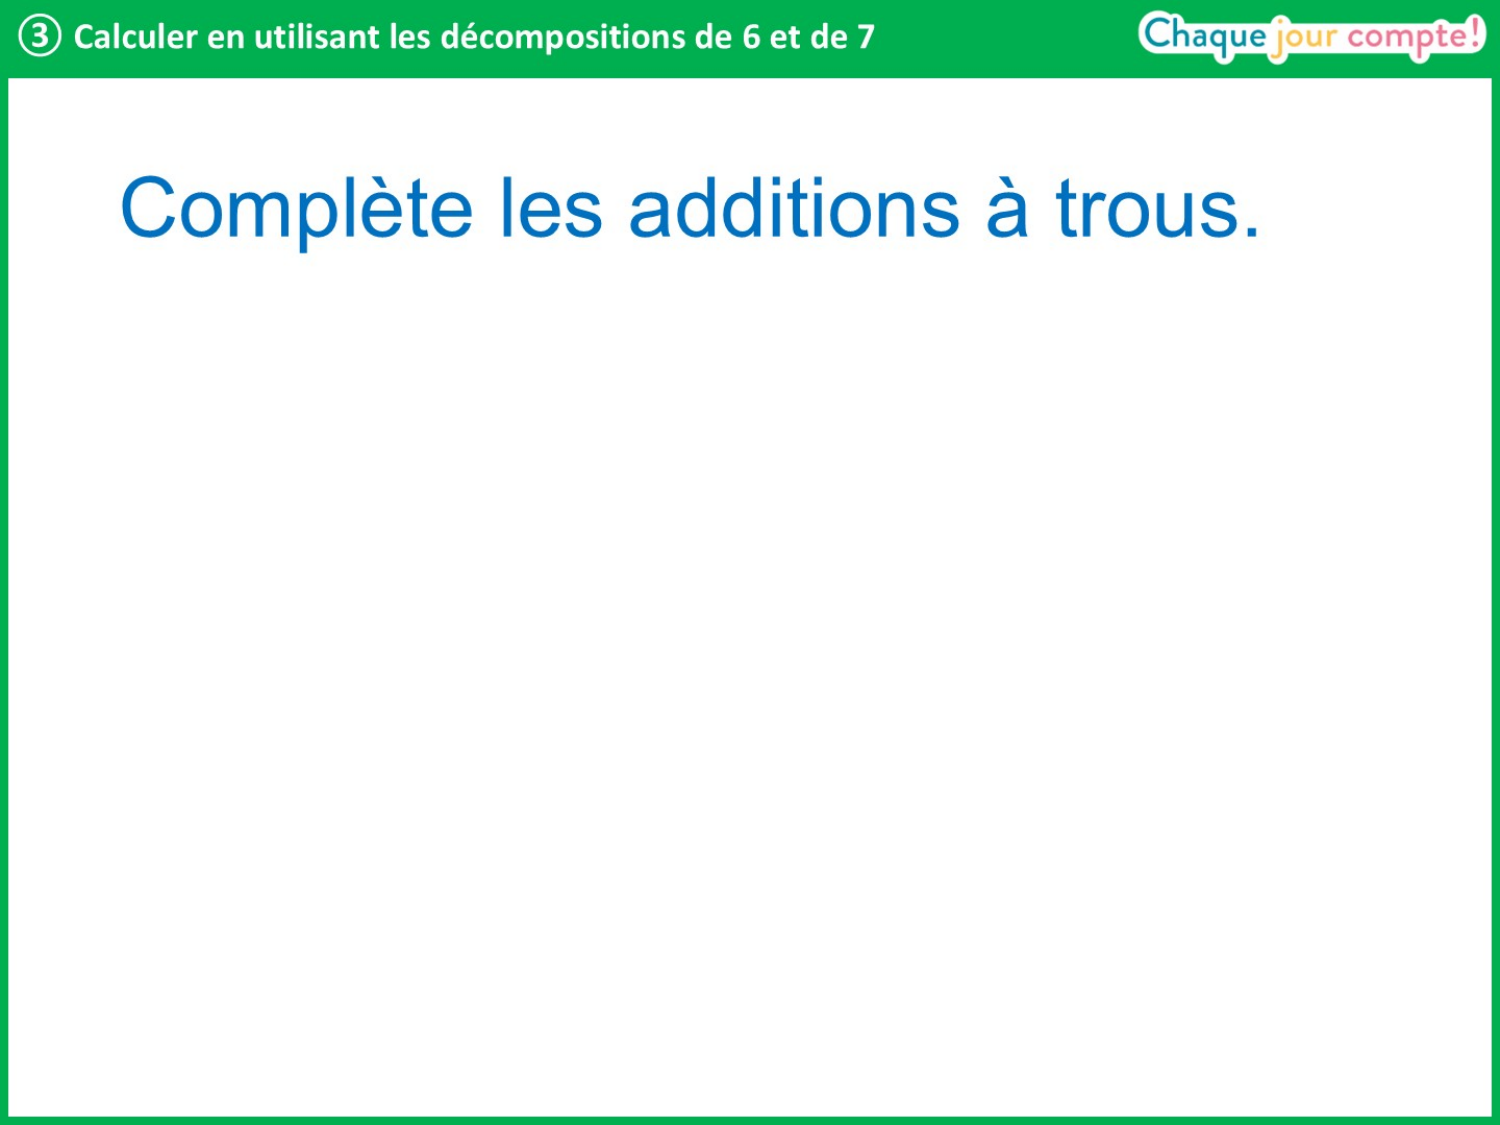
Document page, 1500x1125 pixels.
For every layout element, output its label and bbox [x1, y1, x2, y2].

list [0, 0, 1500, 1125]
